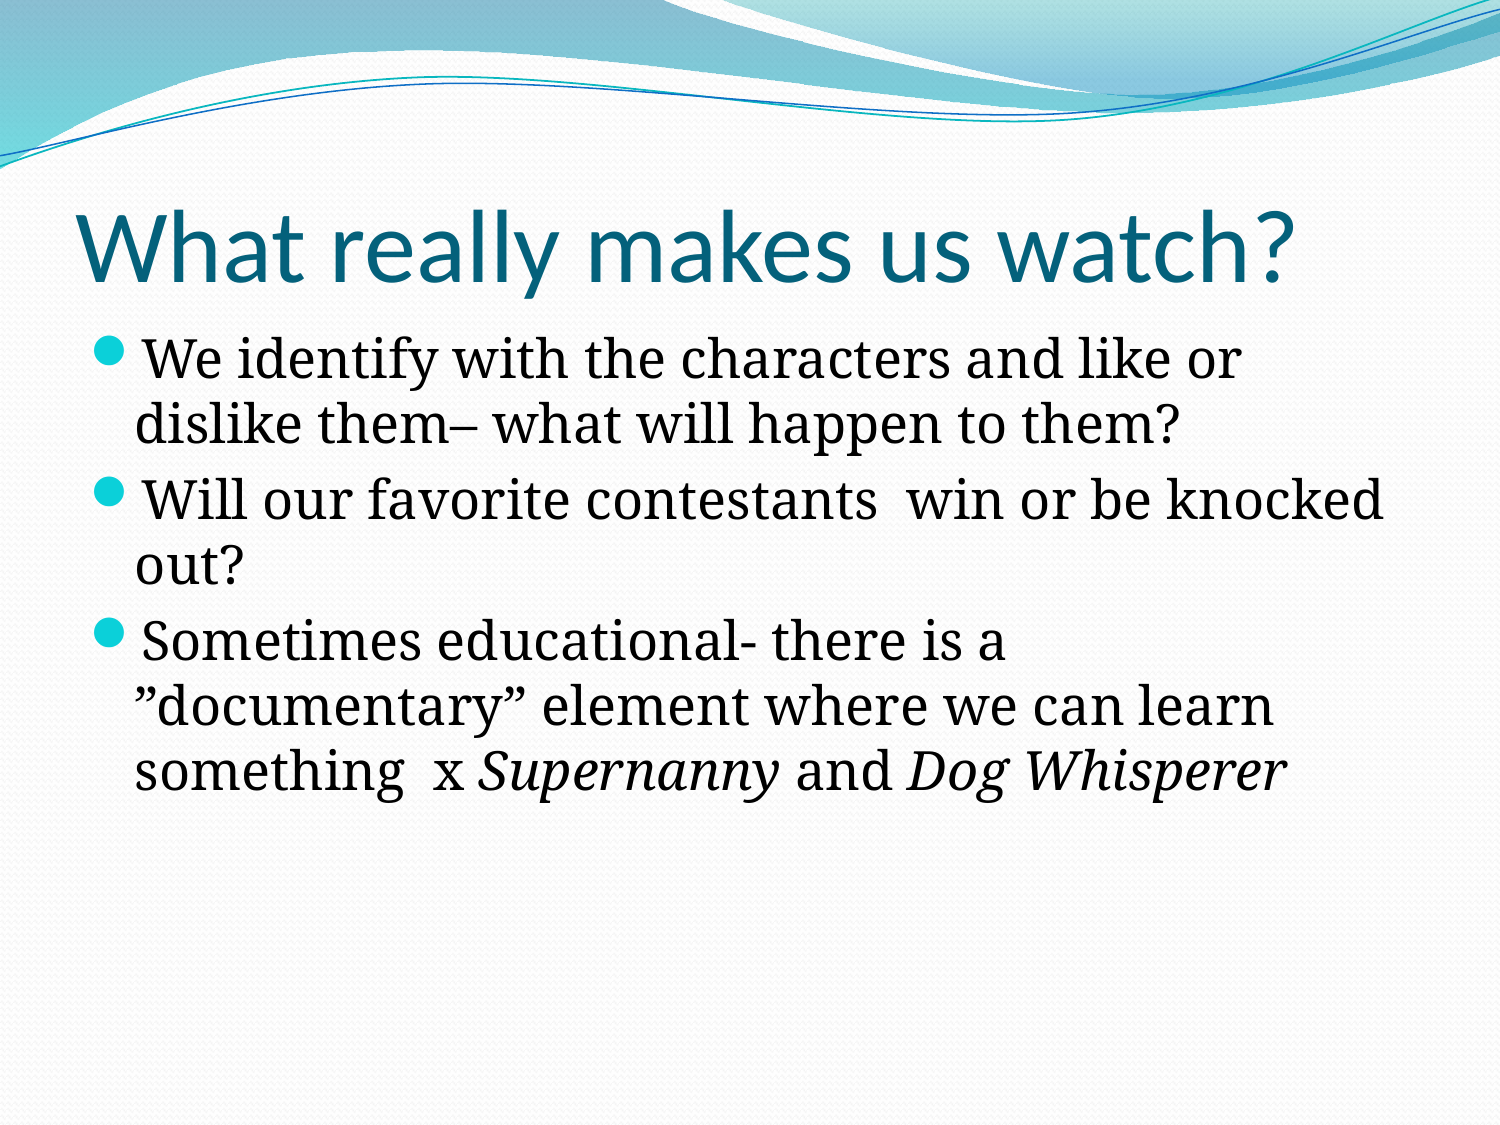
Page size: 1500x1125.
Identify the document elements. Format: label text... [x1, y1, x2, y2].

title What really makes us watch? [75, 115, 1425, 303]
list We identify with the characters and like or dislike them– what will happen to them? Will our favorite contestants win or be knocked out? Sometimes educational- there is a ”documentary” element where we can learn something x Supernanny and Dog Whisperer [75, 317, 1425, 1038]
